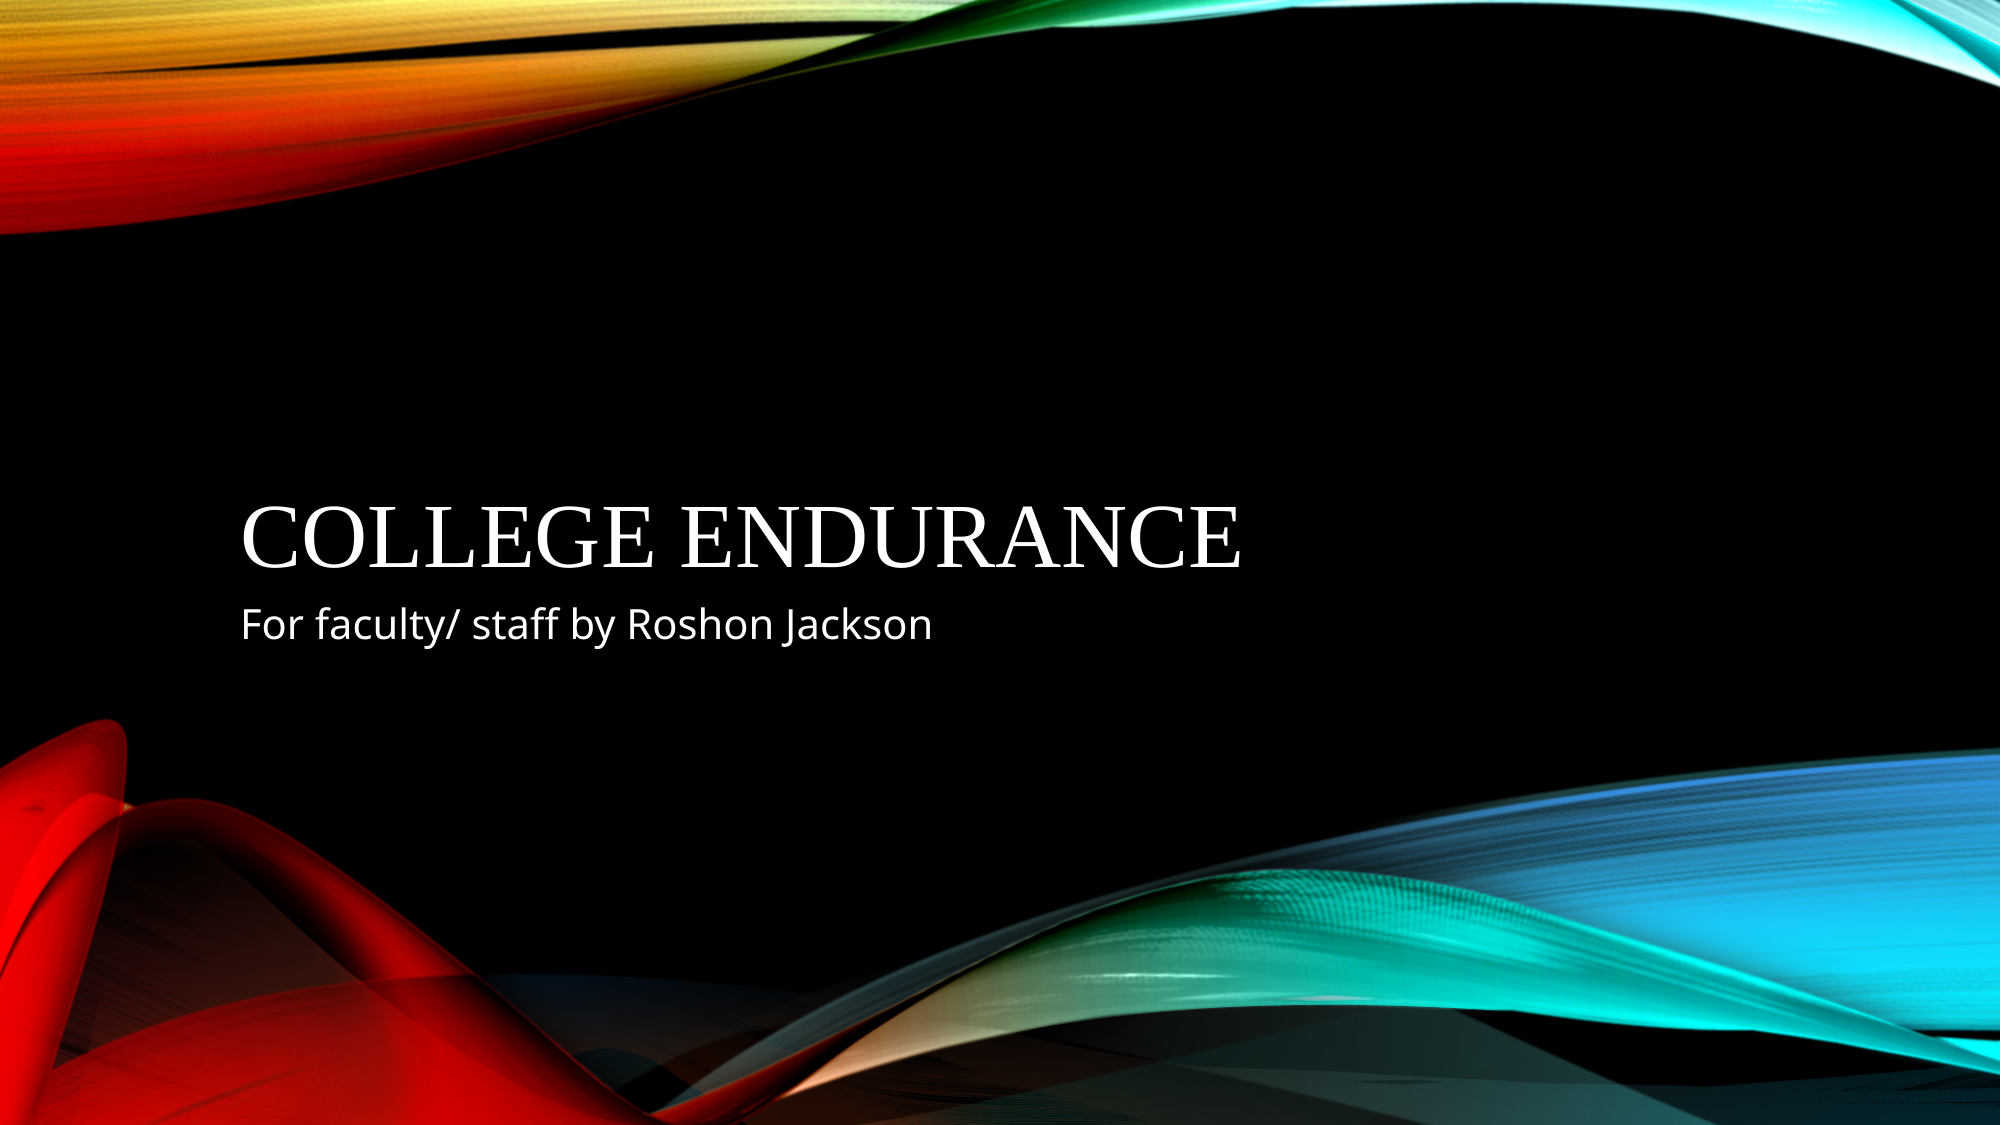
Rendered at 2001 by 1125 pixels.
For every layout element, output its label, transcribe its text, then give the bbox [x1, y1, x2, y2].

subtitle For faculty/ staff by Roshon Jackson [225, 595, 1775, 709]
picture [0, 0, 2000, 237]
title College endurance [225, 295, 1775, 595]
picture [0, 717, 2000, 1125]
